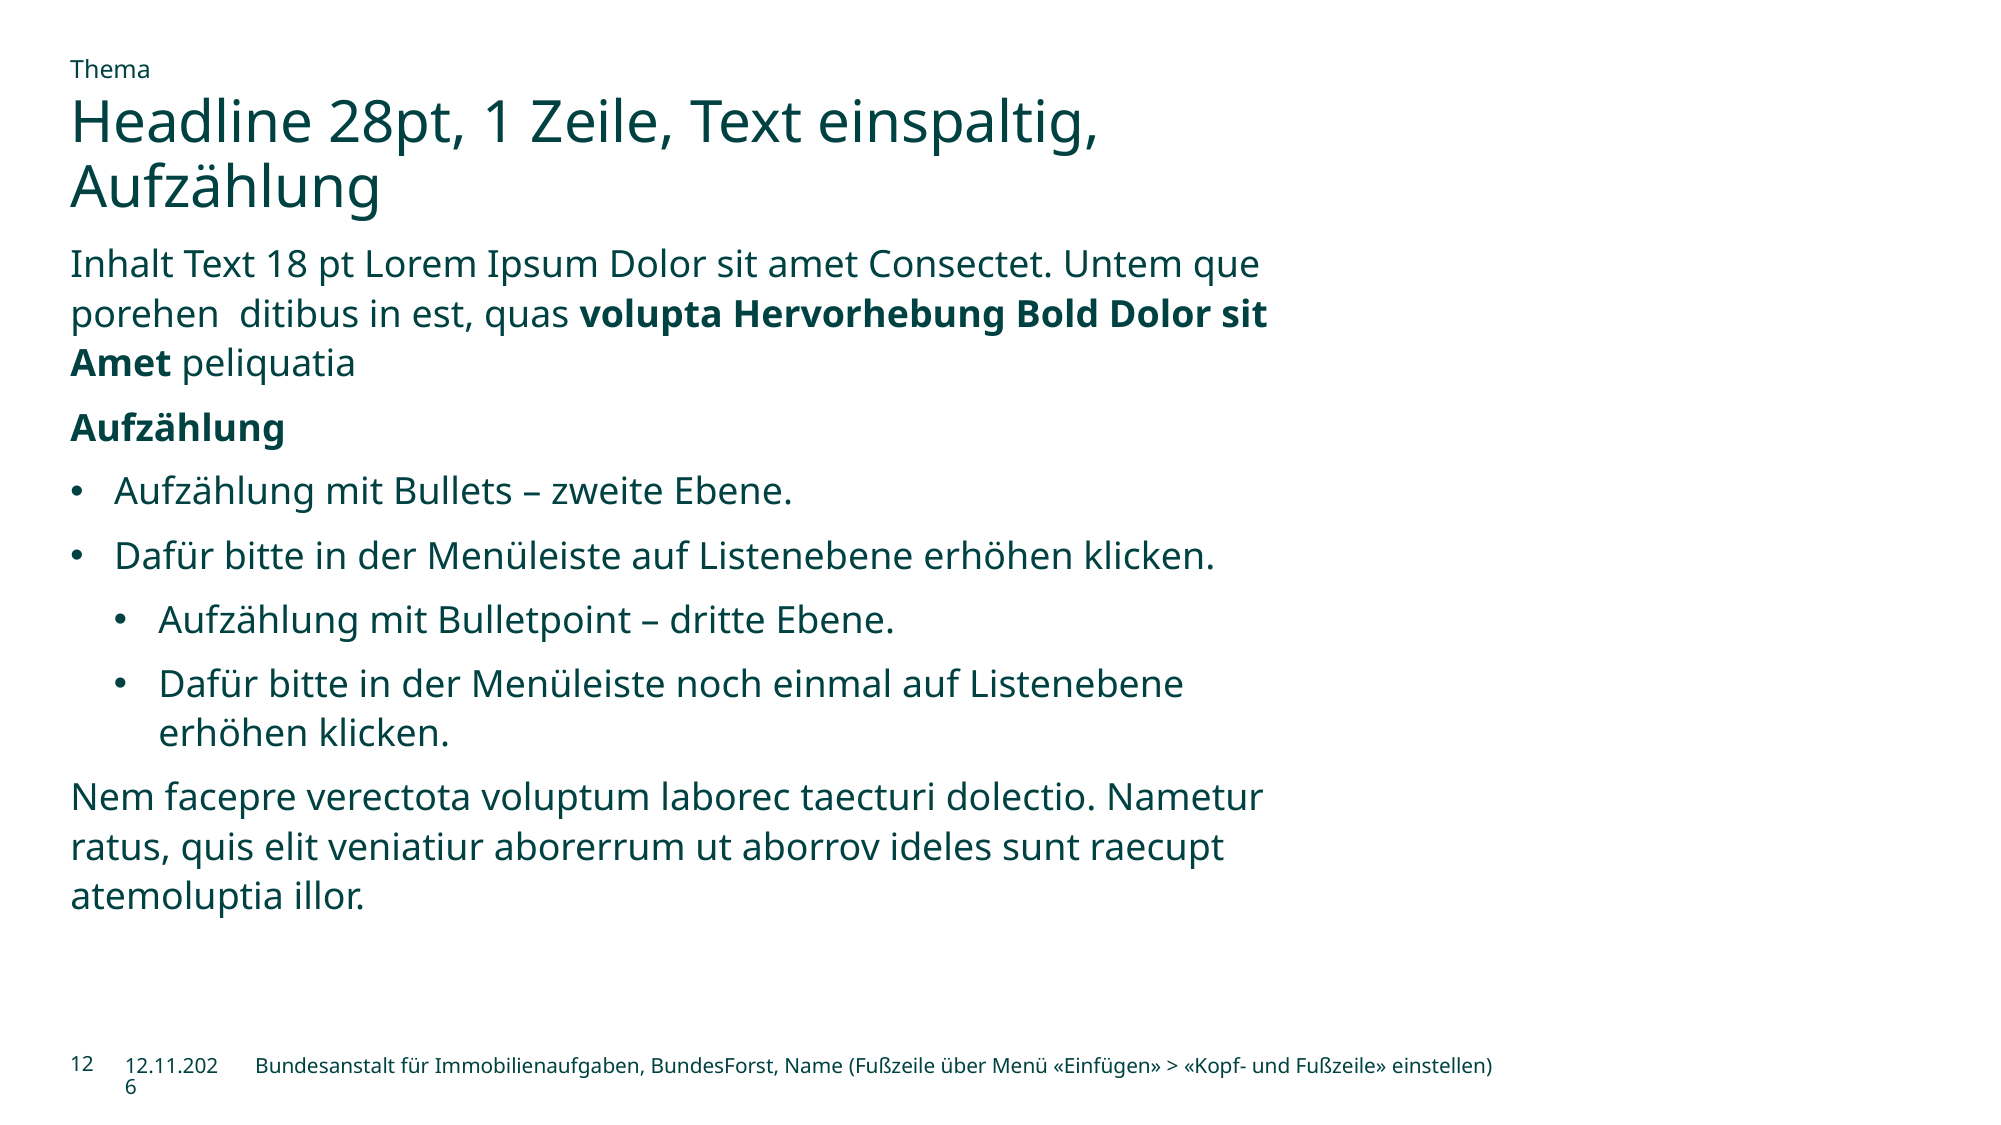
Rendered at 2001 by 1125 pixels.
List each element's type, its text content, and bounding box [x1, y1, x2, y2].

title Headline 28pt, 1 Zeile, Text einspaltig, Aufzählung [70, 91, 1286, 234]
footer Bundesanstalt für Immobilienaufgaben, BundesForst, Name (Fußzeile über Menü «Einfügen» > «Kopf- und Fußzeile» einstellen) [255, 1052, 1933, 1077]
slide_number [124, 1052, 226, 1077]
list Thema [70, 50, 1887, 80]
list Inhalt Text 18 pt Lorem Ipsum Dolor sit amet Consectet. Untem que porehen ditibus in est, quas volupta Hervorhebung Bold Dolor sit Amet peliquatia Aufzählung Aufzählung mit Bullets – zweite Ebene. Dafür bitte in der Menüleiste auf Listenebene erhöhen klicken. Aufzählung mit Bulletpoint – dritte Ebene. Dafür bitte in der Menüleiste noch einmal auf Listenebene erhöhen klicken. Nem facepre verectota voluptum laborec taecturi dolectio. Nametur ratus, quis elit veniatiur aborerrum ut aborrov ideles sunt raecupt atemoluptia illor. [70, 235, 1286, 1034]
slide_number 12 [70, 1052, 118, 1077]
